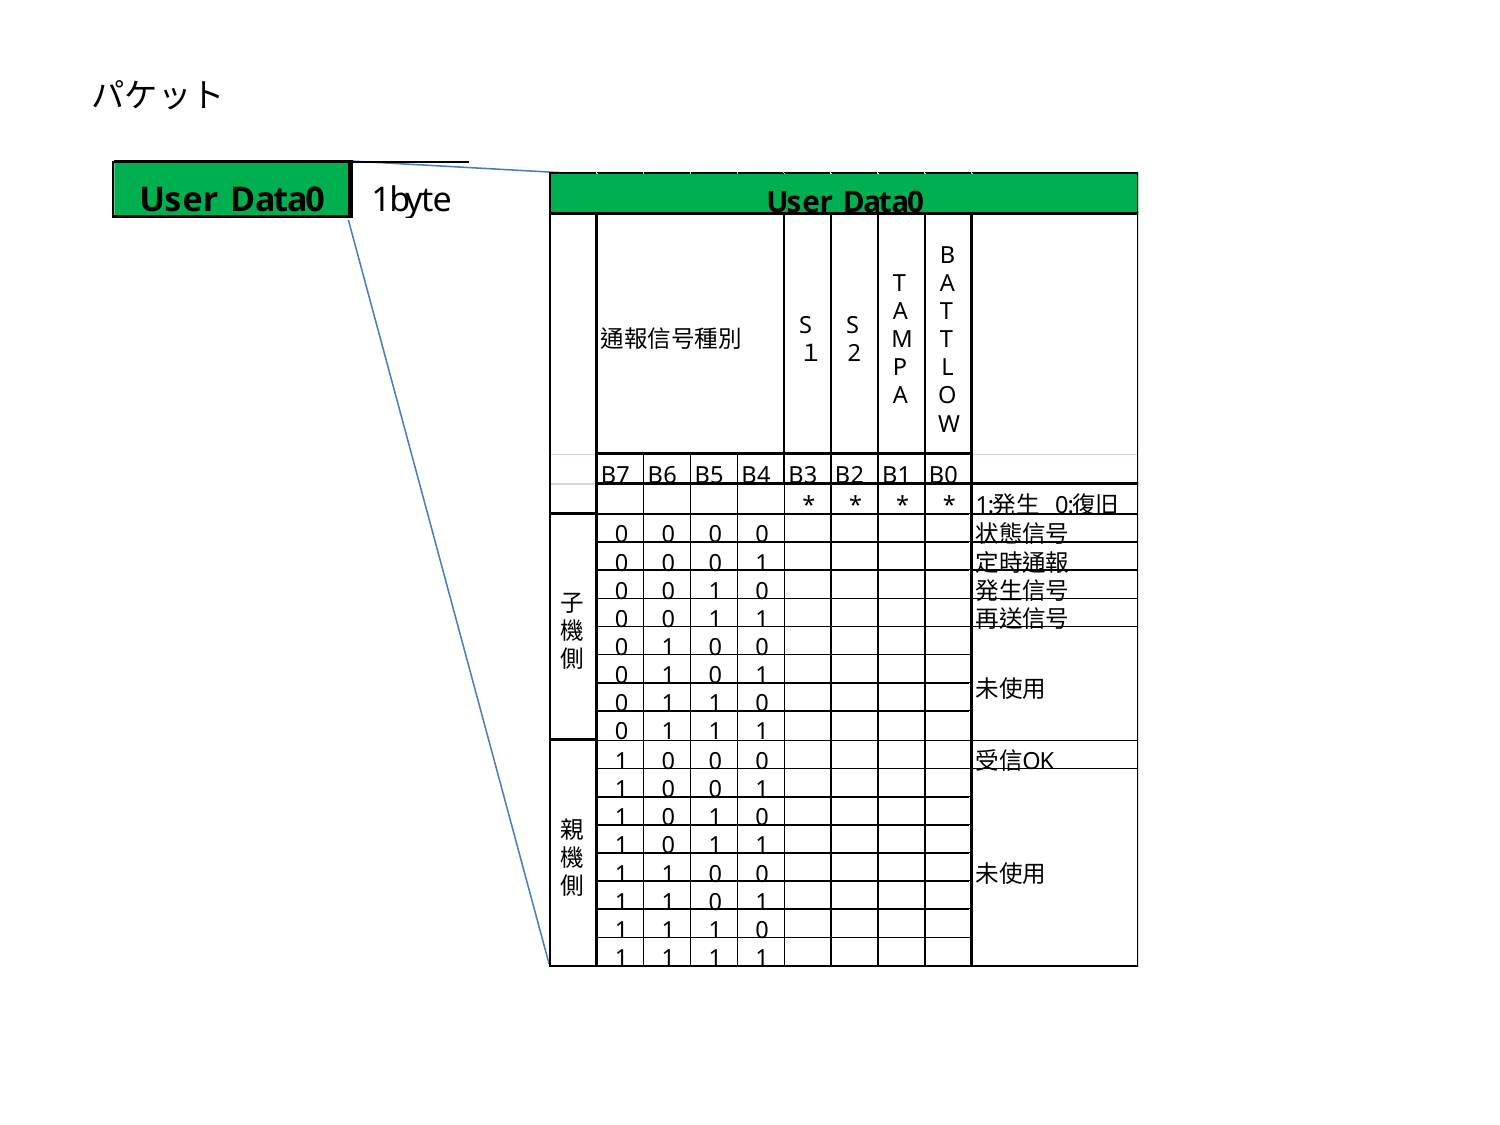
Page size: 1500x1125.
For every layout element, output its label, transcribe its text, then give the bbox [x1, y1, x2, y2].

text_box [76, 491, 543, 693]
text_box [111, 160, 472, 221]
title パケット [76, 0, 526, 188]
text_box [472, 160, 562, 173]
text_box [548, 172, 1141, 969]
